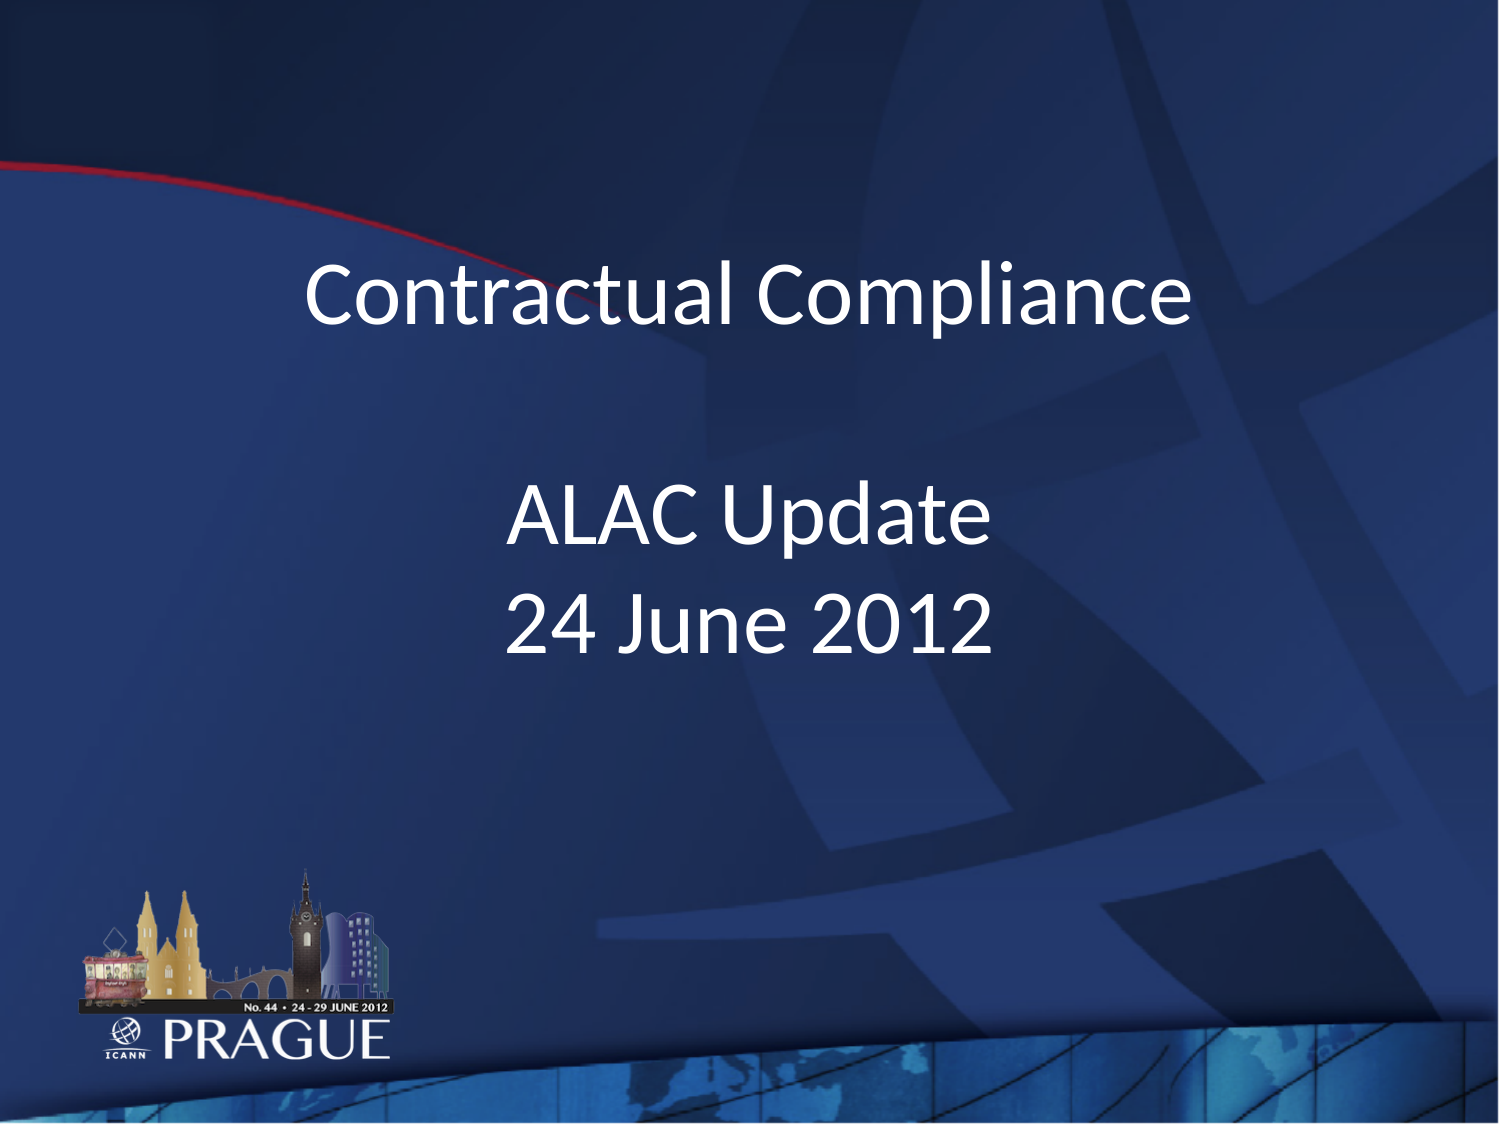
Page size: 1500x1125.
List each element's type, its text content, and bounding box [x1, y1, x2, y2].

title Contractual Compliance ALAC Update 24 June 2012 [112, 224, 1388, 988]
picture [75, 862, 397, 1063]
